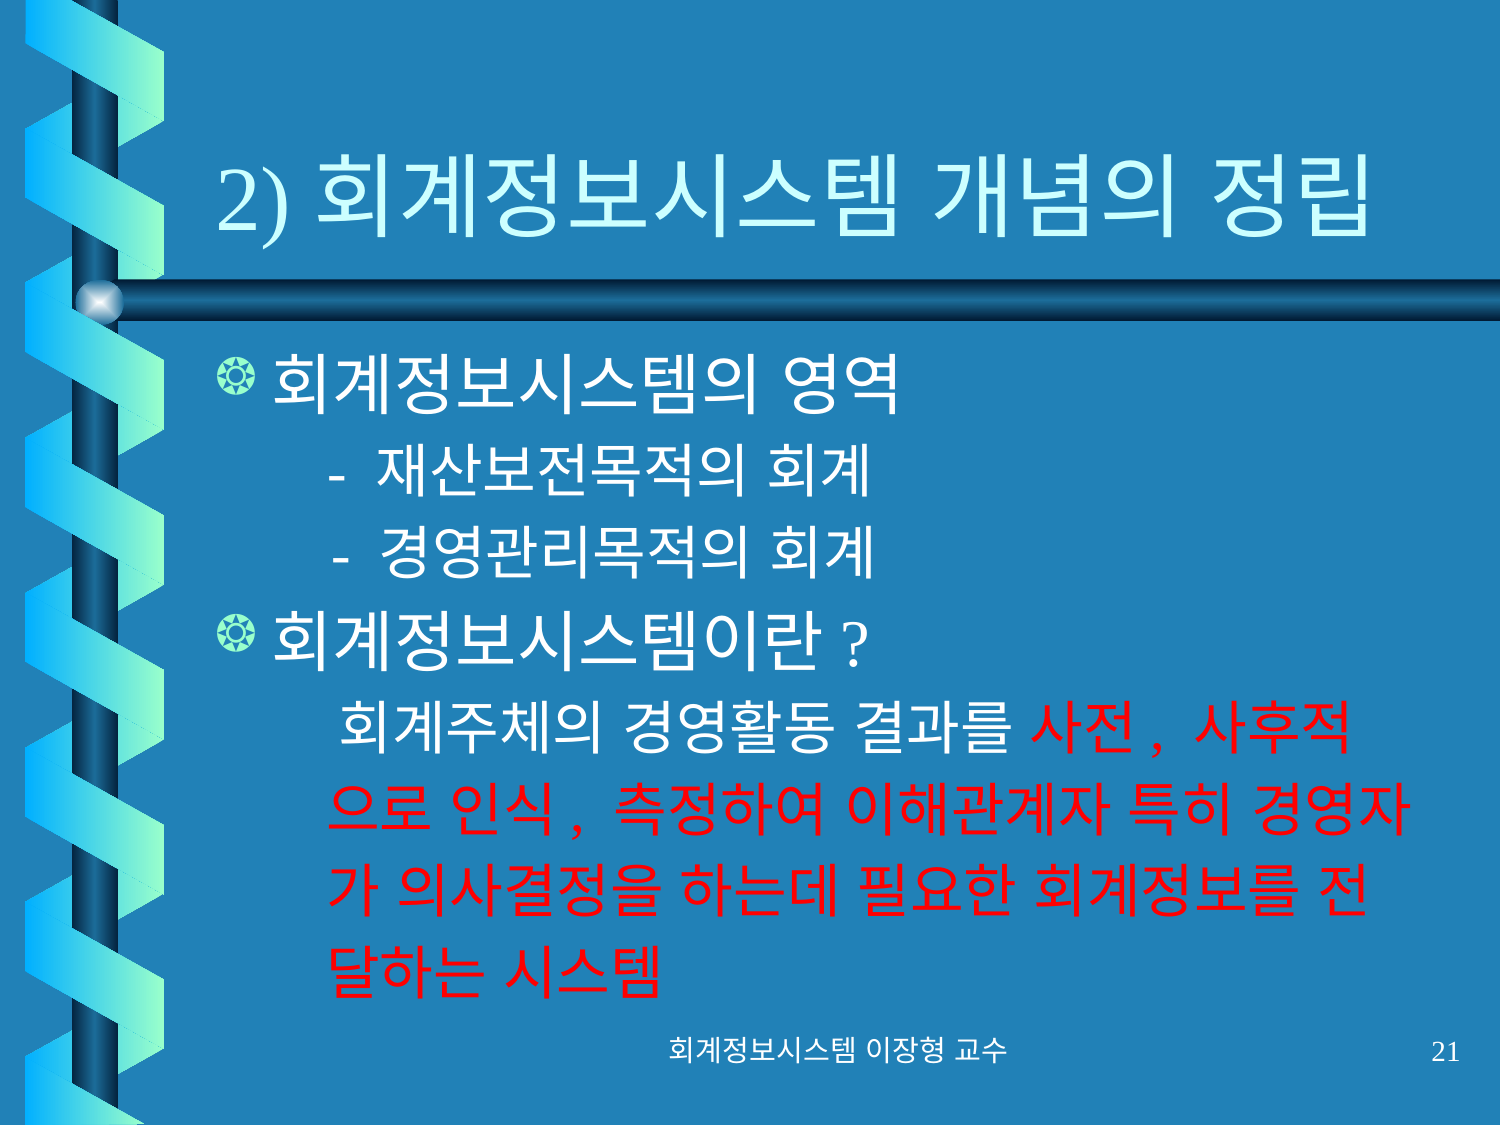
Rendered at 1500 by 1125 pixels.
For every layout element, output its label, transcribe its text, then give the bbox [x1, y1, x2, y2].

title 2)회계정보시스템 개념의 정립 [199, 68, 1476, 257]
slide_number 21 [1163, 1024, 1477, 1101]
list 회계정보시스템의 영역 - 재산보전목적의 회계 - 경영관리목적의 회계 회계정보시스템이란? 회계주체의 경영활동 결과를 사전, 사후적 으로 인식, 측정하여 이해관계자 특히 경영자 가 의사결정을 하는데 필요한 회계정보를 전 달하는 시스템 [199, 335, 1476, 1011]
footer 회계정보시스템 이장형 교수 [600, 1024, 1077, 1101]
